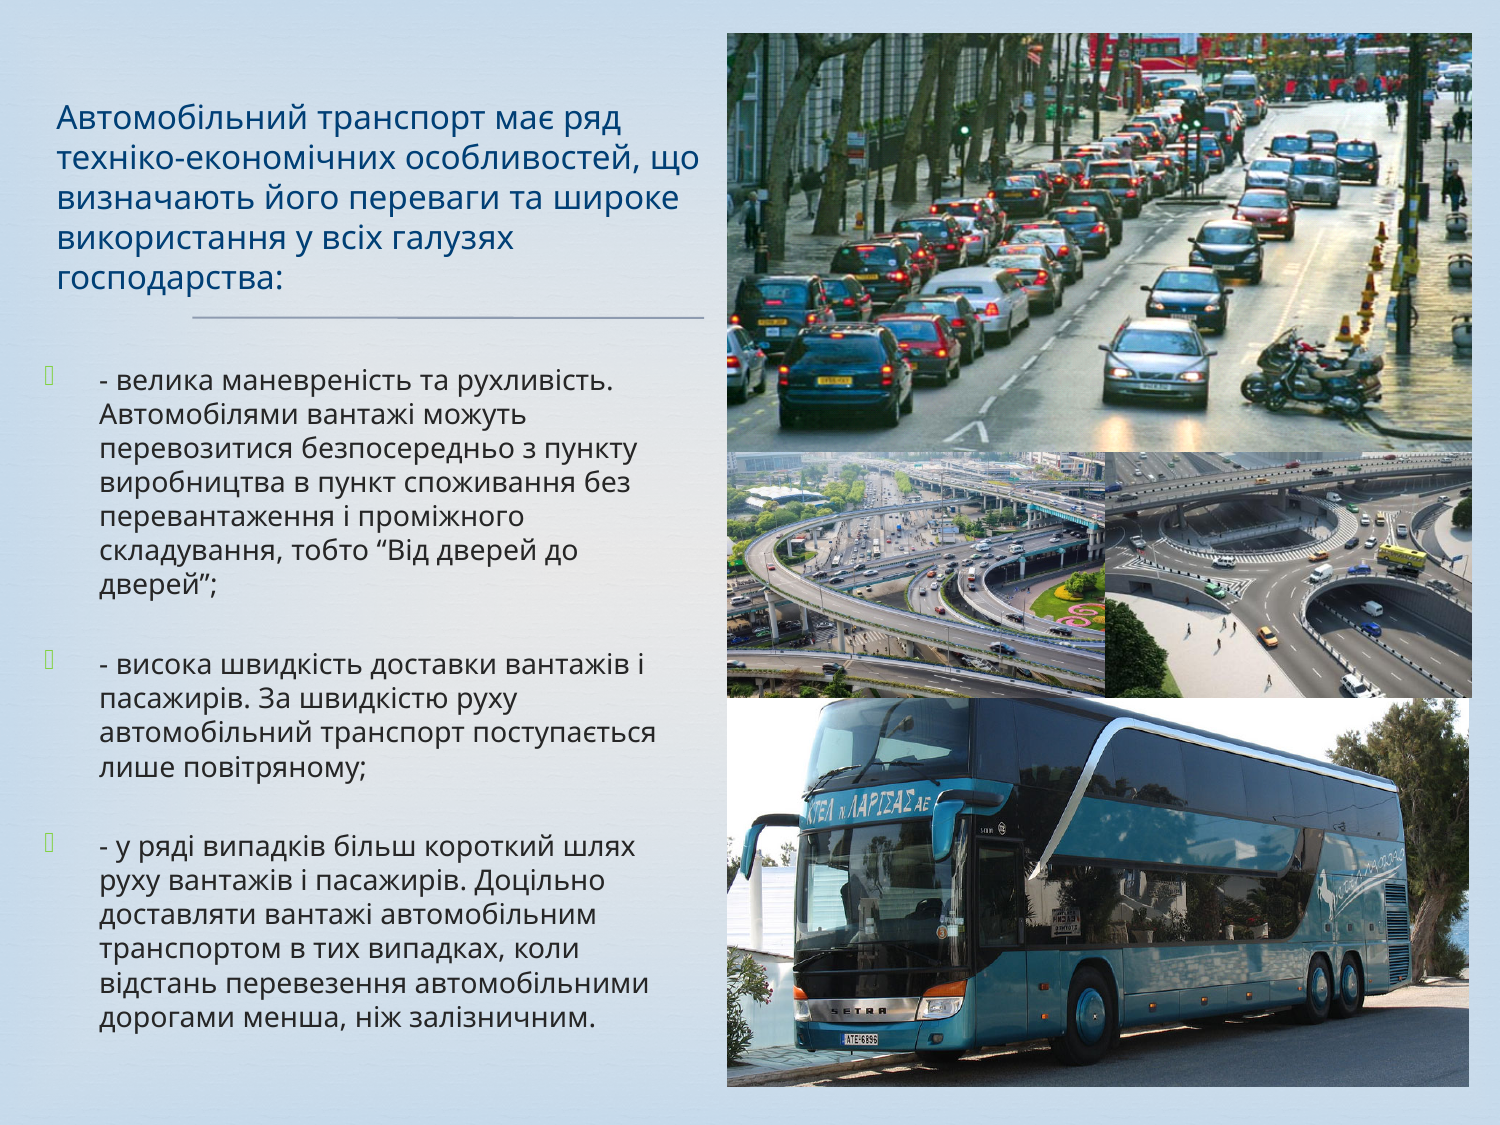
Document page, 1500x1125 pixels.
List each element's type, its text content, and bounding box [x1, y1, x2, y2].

list - велика маневреність та рухливість. Автомобілями вантажі можуть перевозитися безпосередньо з пункту виробництва в пункт споживання без перевантаження і проміжного складування, тобто “Від дверей до дверей”; - висока швидкість доставки вантажів і пасажирів. За швидкістю руху автомобільний транспорт поступається лише повітряному; - у ряді випадків більш короткий шлях руху вантажів і пасажирів. Доцільно доставляти вантажі автомобільним транспортом в тих випадках, коли відстань перевезення автомобільними дорогами менша, ніж залізничним. [29, 314, 702, 1059]
picture [726, 32, 1472, 1088]
title Автомобільний транспорт має ряд техніко-економічних особливостей, що визначають його переваги та широке використання у всіх галузях господарства: [41, 54, 720, 339]
